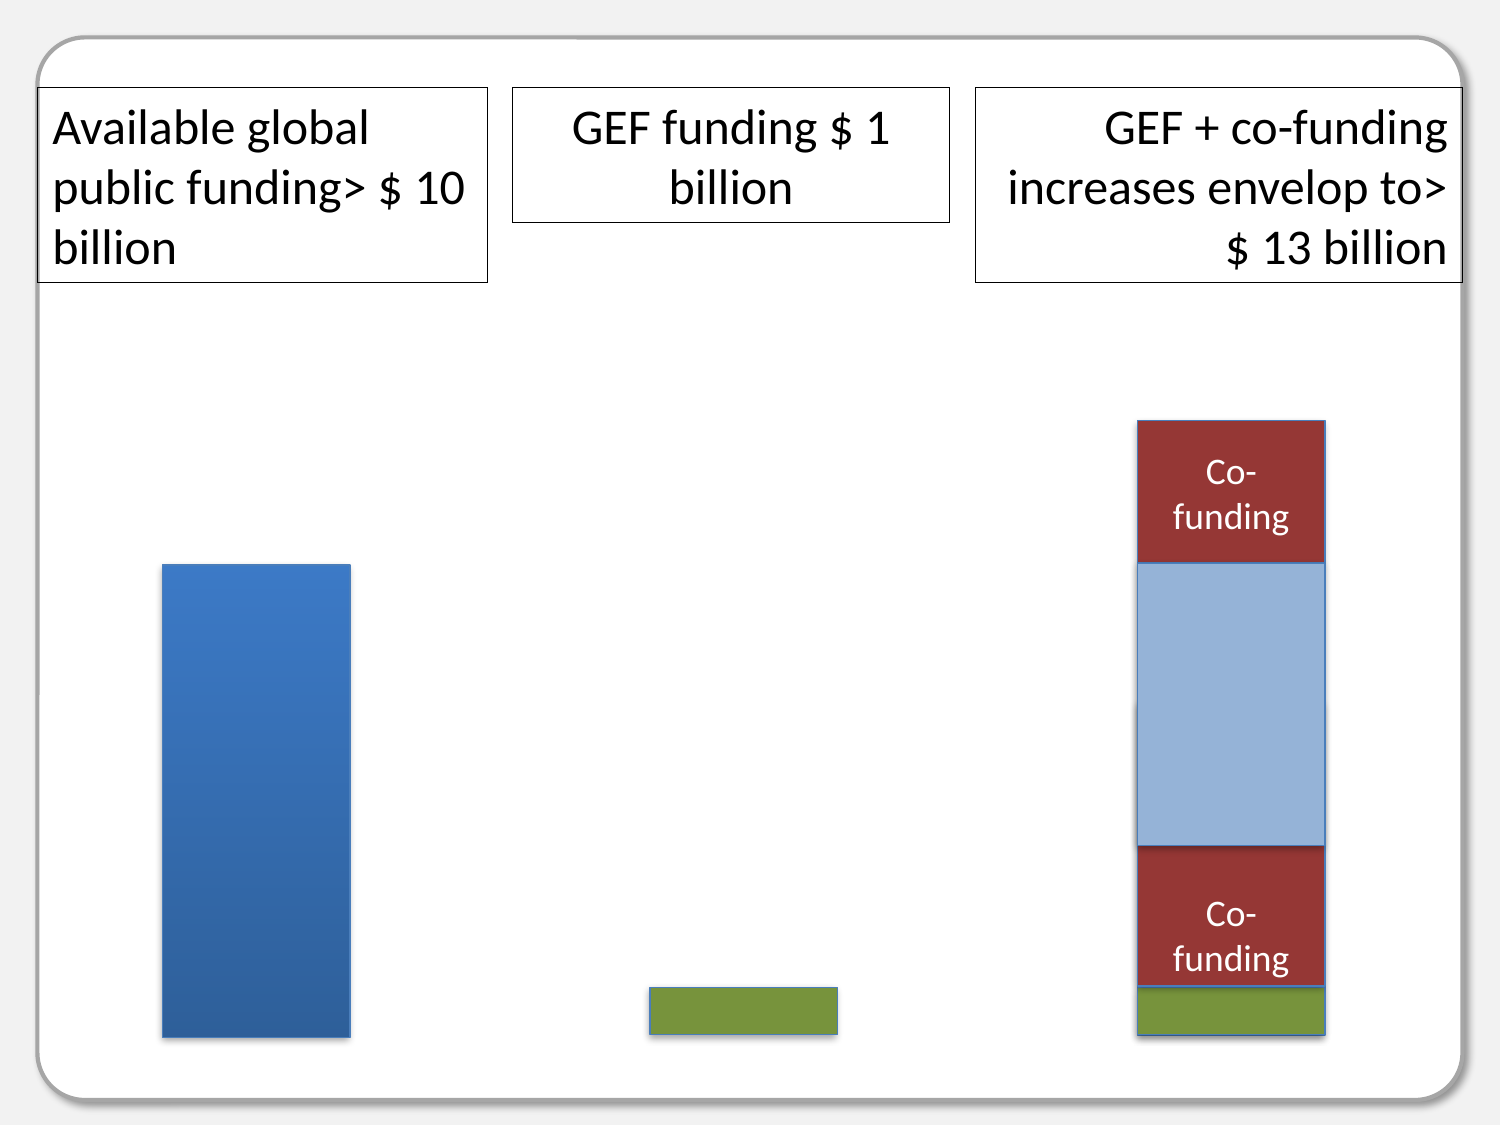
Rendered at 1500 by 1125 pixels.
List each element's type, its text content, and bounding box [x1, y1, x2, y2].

text_box GEF funding $ 1 billion [512, 87, 950, 223]
text_box [1137, 992, 1326, 1035]
text_box [1137, 563, 1326, 846]
text_box GEF + co-funding increases envelop to> $ 13 billion [975, 87, 1463, 283]
text_box Co-funding [1137, 420, 1326, 563]
text_box [162, 564, 351, 1038]
text_box Available global public funding> $ 10 billion [37, 87, 488, 283]
text_box Co-funding [1137, 852, 1326, 987]
text_box [649, 987, 838, 1035]
